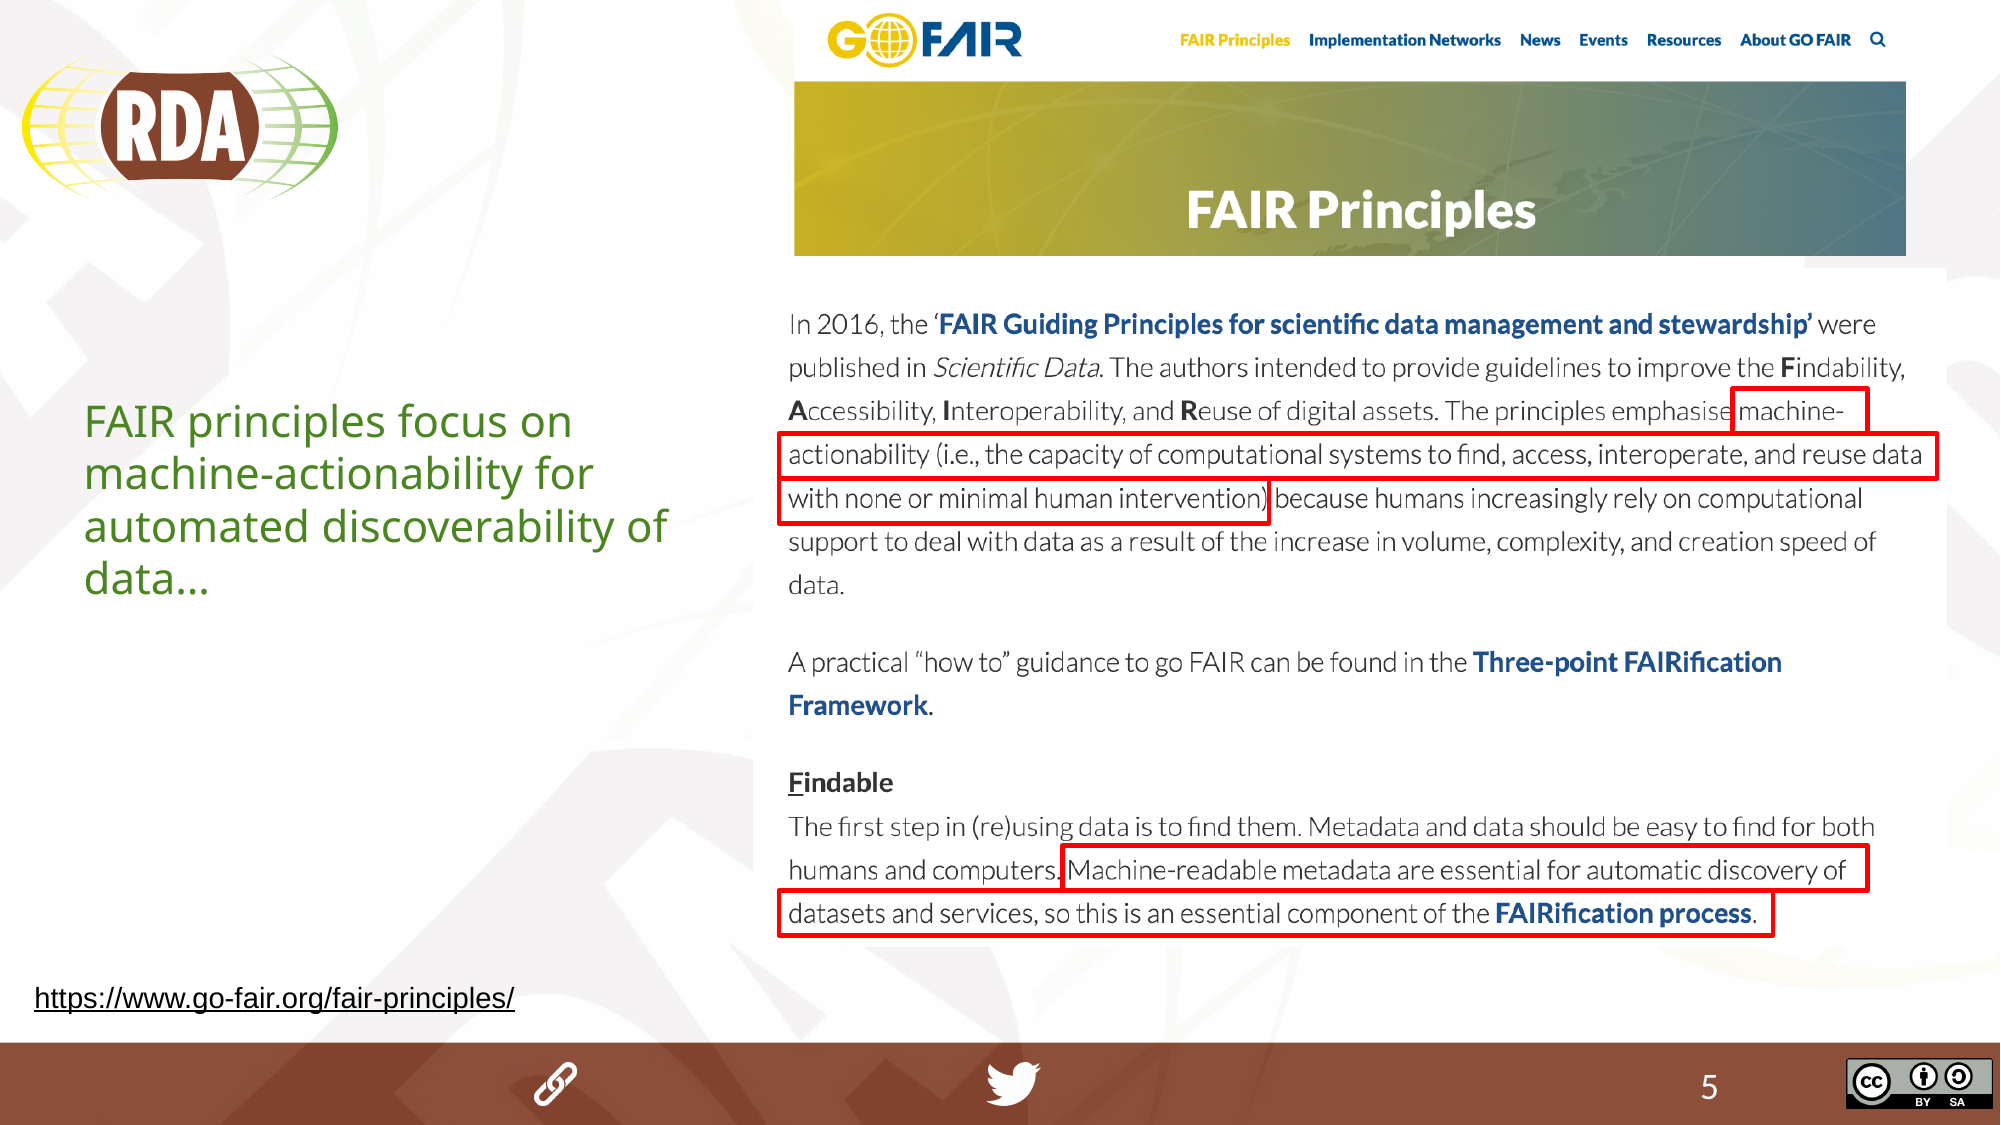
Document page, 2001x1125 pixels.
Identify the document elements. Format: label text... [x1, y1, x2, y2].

picture [986, 1062, 1041, 1106]
picture [1846, 1058, 1993, 1109]
picture [753, 268, 1947, 948]
slide_number ‹#› [1684, 1054, 1800, 1125]
text_box FAIR principles focus on machine-actionability for automated discoverability of data… [68, 378, 693, 619]
picture [21, 51, 341, 203]
picture [534, 1062, 577, 1106]
text_box https://www.go-fair.org/fair-principles/ [19, 964, 742, 1030]
picture [794, 0, 1907, 257]
